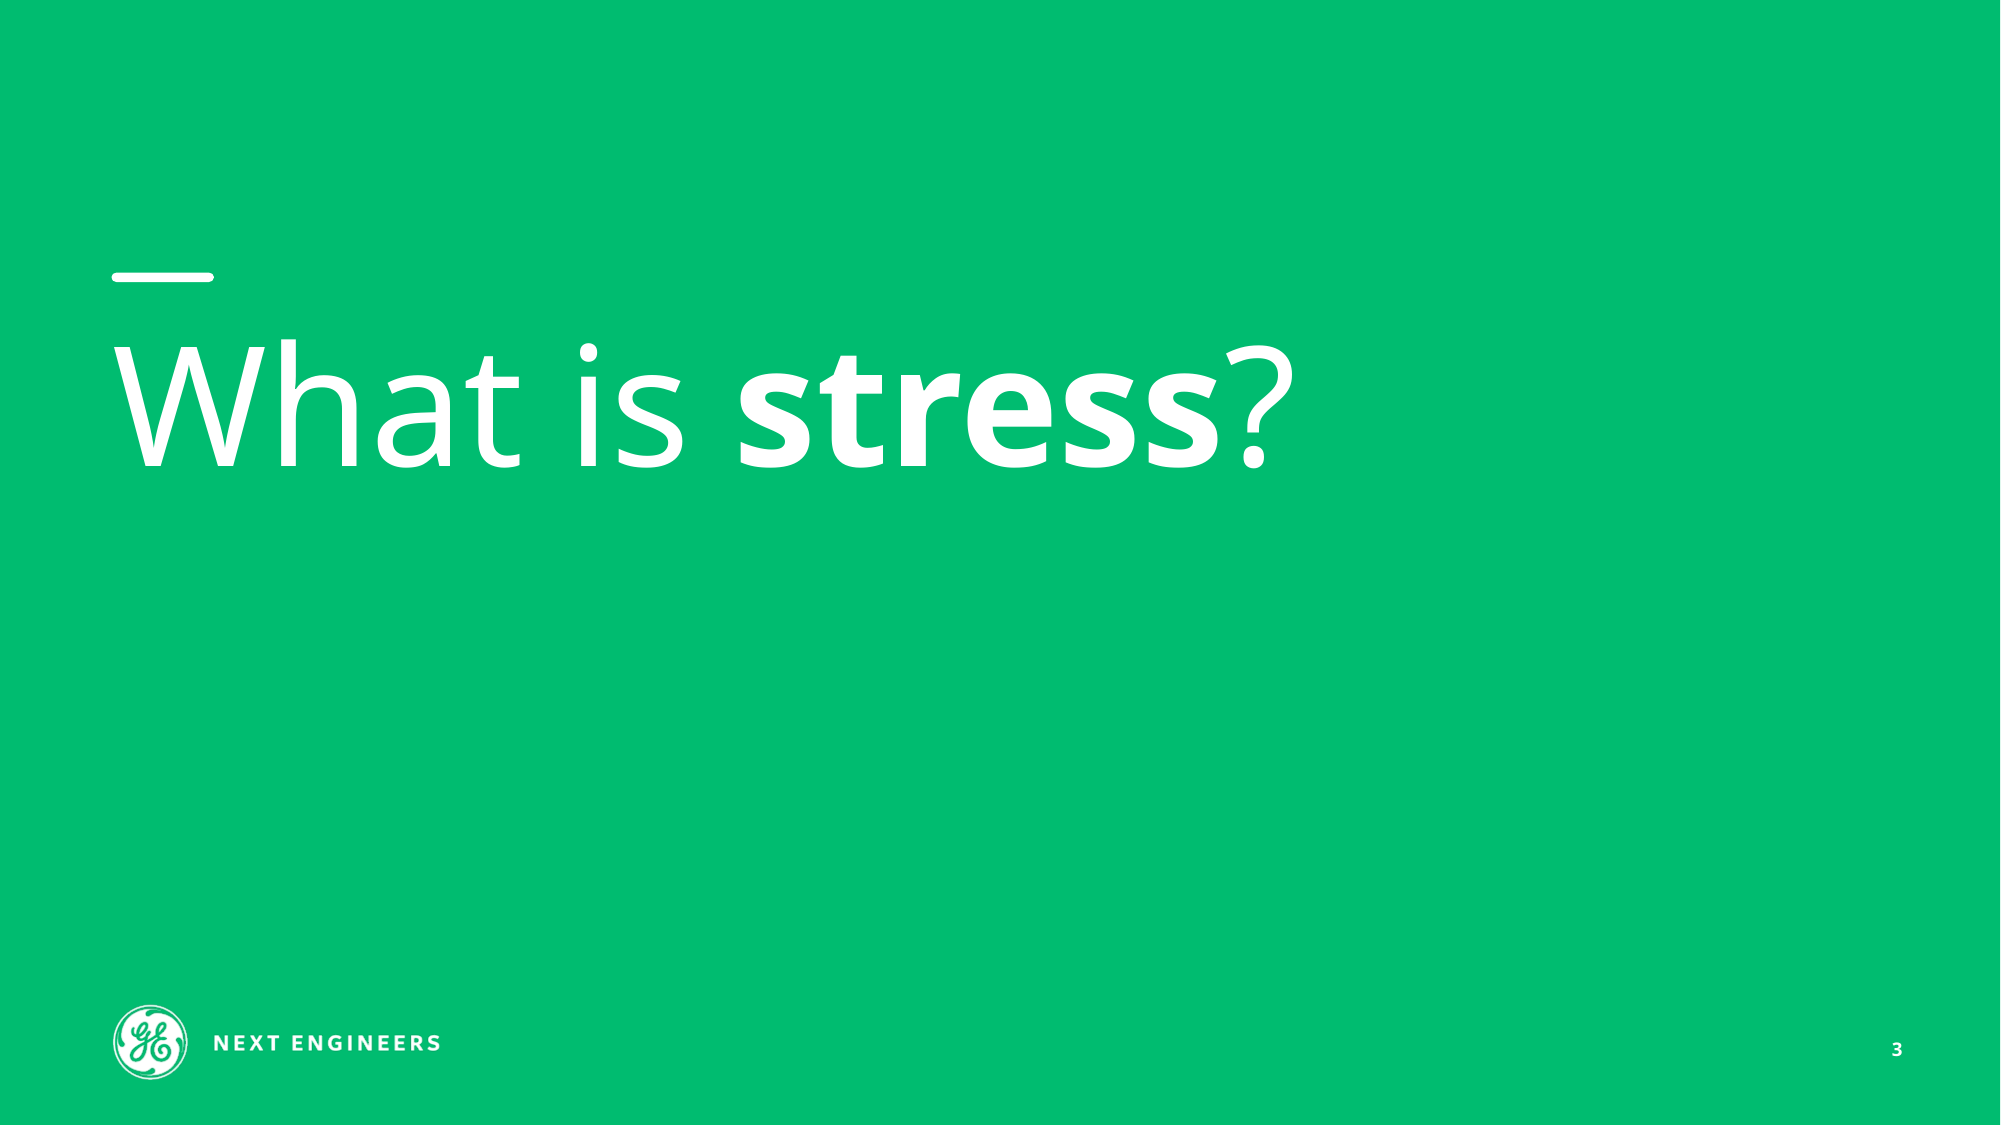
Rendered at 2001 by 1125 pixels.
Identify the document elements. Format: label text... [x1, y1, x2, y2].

slide_number 3 [1796, 1020, 1918, 1081]
picture [0, 0, 2001, 1125]
list What is stress? [112, 299, 1486, 423]
